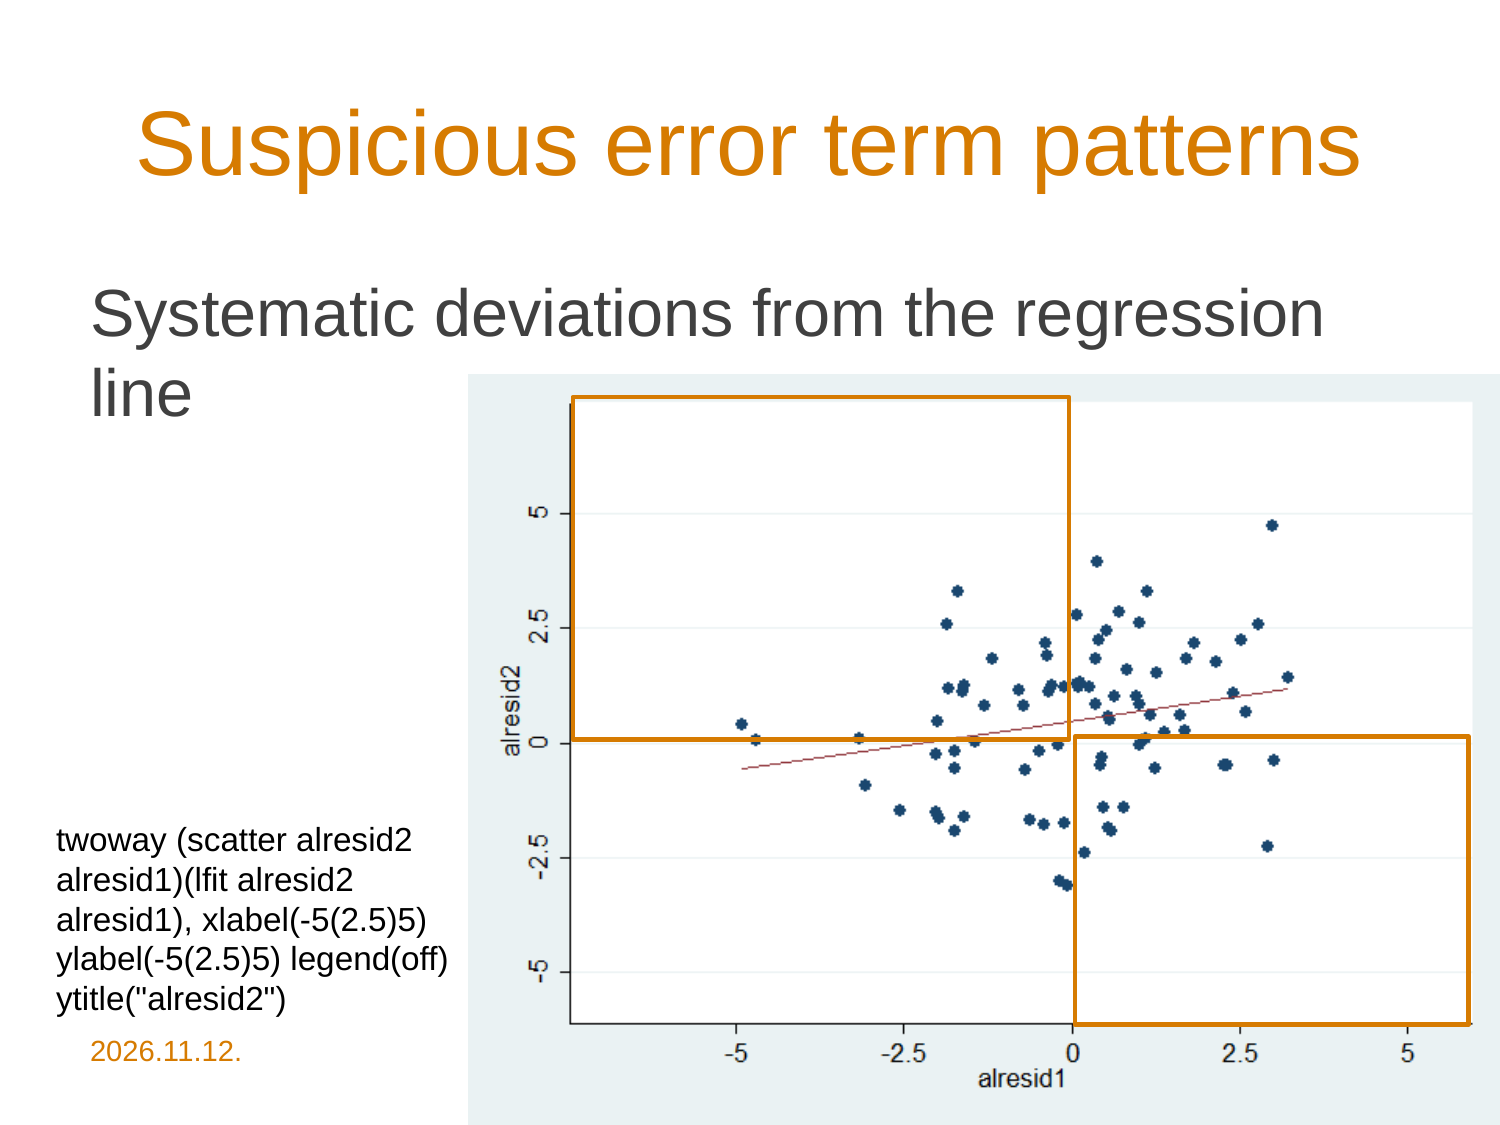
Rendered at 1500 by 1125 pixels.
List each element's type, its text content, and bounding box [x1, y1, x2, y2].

text_box twoway (scatter alresid2 alresid1)(lfit alresid2 alresid1), xlabel(-5(2.5)5) ylabel(-5(2.5)5) legend(off) ytitle("alresid2") [41, 810, 463, 1025]
list Systematic deviations from the regression line [75, 262, 1425, 457]
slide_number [74, 1025, 426, 1103]
title Suspicious error term patterns [75, 45, 1425, 233]
picture [468, 374, 1500, 1125]
